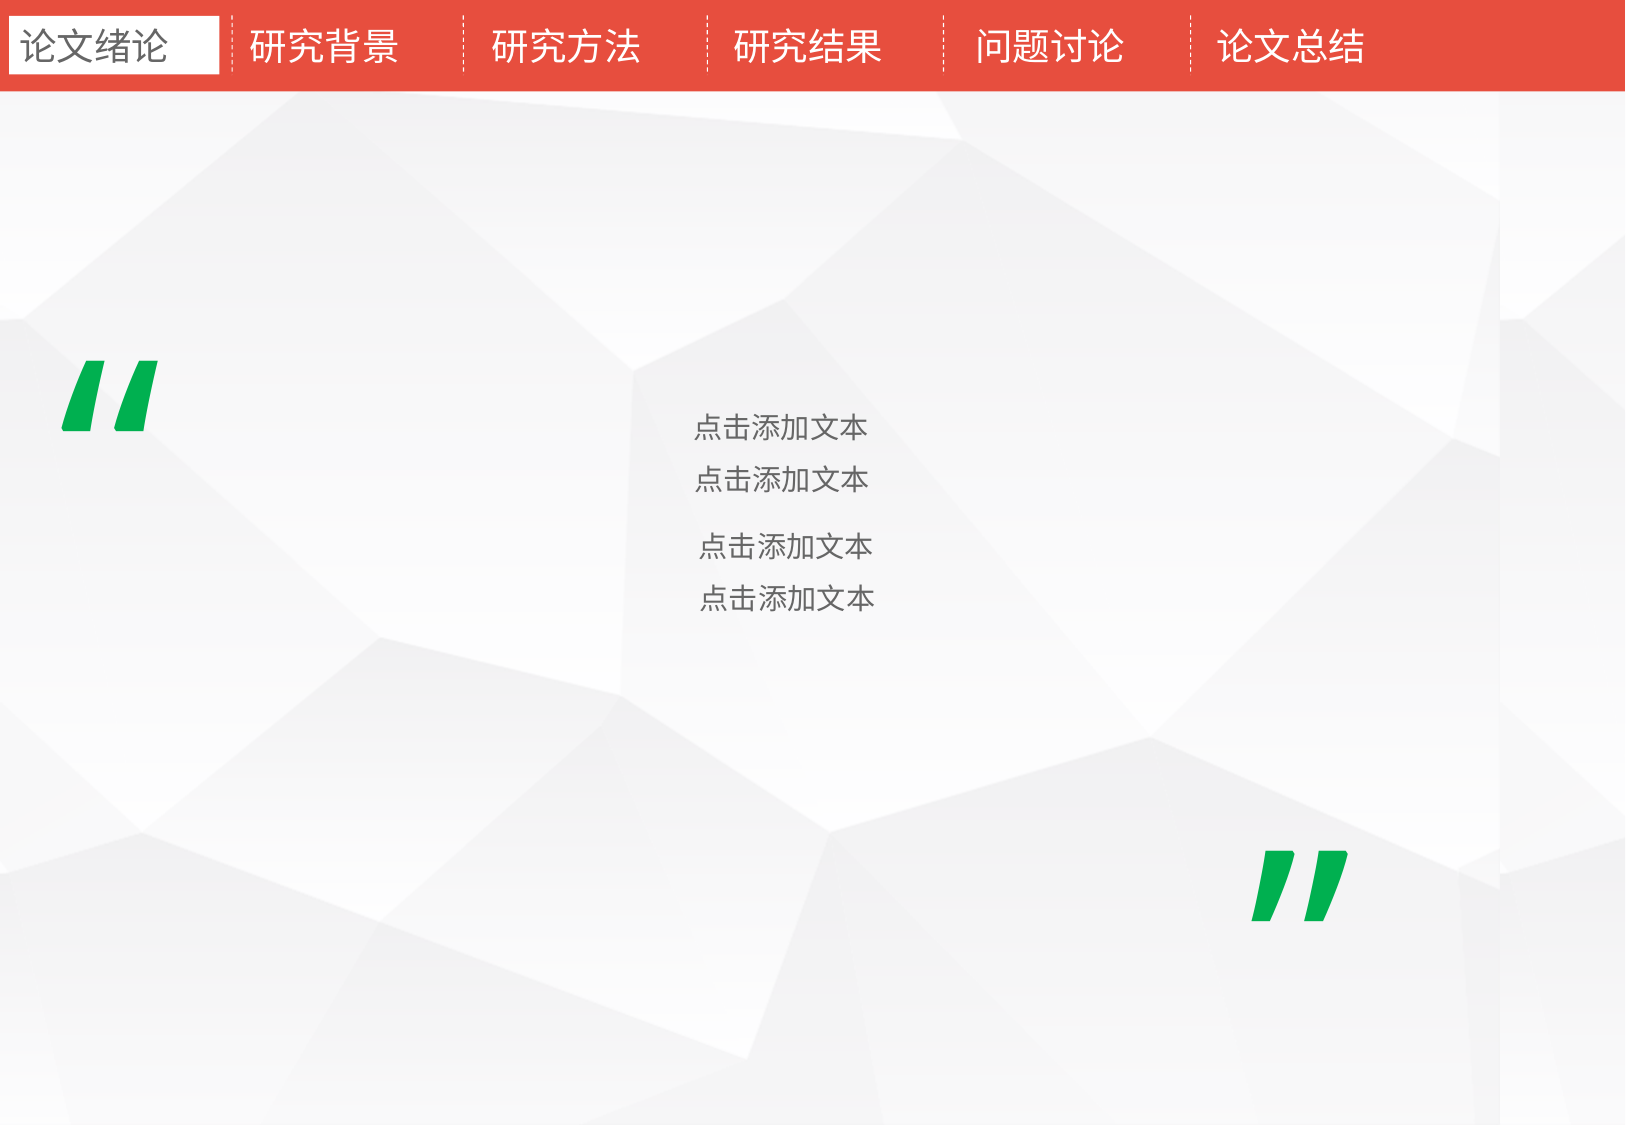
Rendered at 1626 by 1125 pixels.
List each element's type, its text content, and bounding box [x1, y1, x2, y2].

text_box 点击添加文本 [684, 520, 911, 571]
text_box 点击添加文本 [678, 401, 905, 452]
text_box 问题讨论 [960, 15, 1191, 76]
text_box 点击添加文本 [685, 572, 912, 623]
text_box 研究结果 [718, 15, 949, 76]
text_box 点击添加文本 [679, 453, 906, 504]
text_box 论文总结 [1201, 15, 1432, 76]
text_box 研究方法 [477, 15, 708, 76]
text_box ” [1233, 761, 1490, 1122]
text_box “ [44, 271, 301, 632]
picture [0, 0, 1626, 1125]
text_box [0, 0, 1625, 92]
text_box 论文绪论 [4, 15, 232, 76]
text_box 研究背景 [235, 15, 466, 76]
